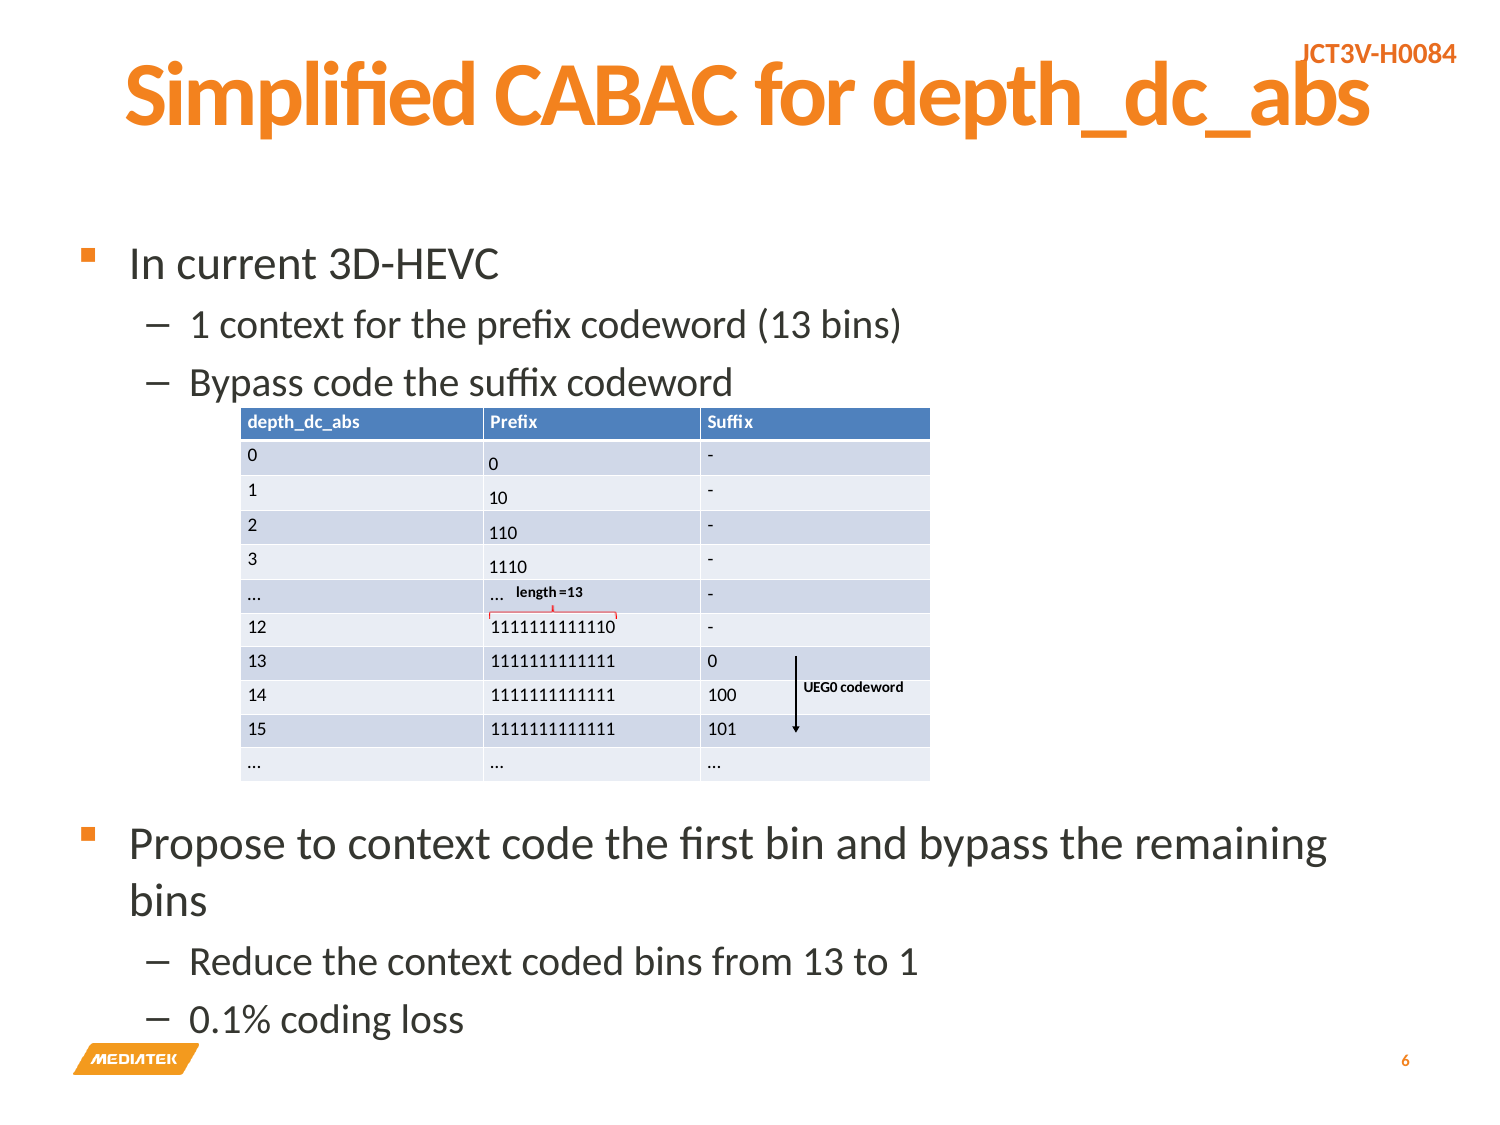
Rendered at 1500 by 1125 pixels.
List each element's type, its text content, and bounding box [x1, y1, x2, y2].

list In current 3D-HEVC 1 context for the prefix codeword (13 bins) Bypass code the suffix codeword Propose to context code the first bin and bypass the remaining bins Reduce the context coded bins from 13 to 1 0.1% coding loss [62, 224, 1424, 1050]
picture [229, 396, 940, 790]
picture [73, 1050, 199, 1075]
title Simplified CABAC for depth_dc_abs [87, 47, 1410, 200]
slide_number 6 [1251, 1029, 1425, 1090]
